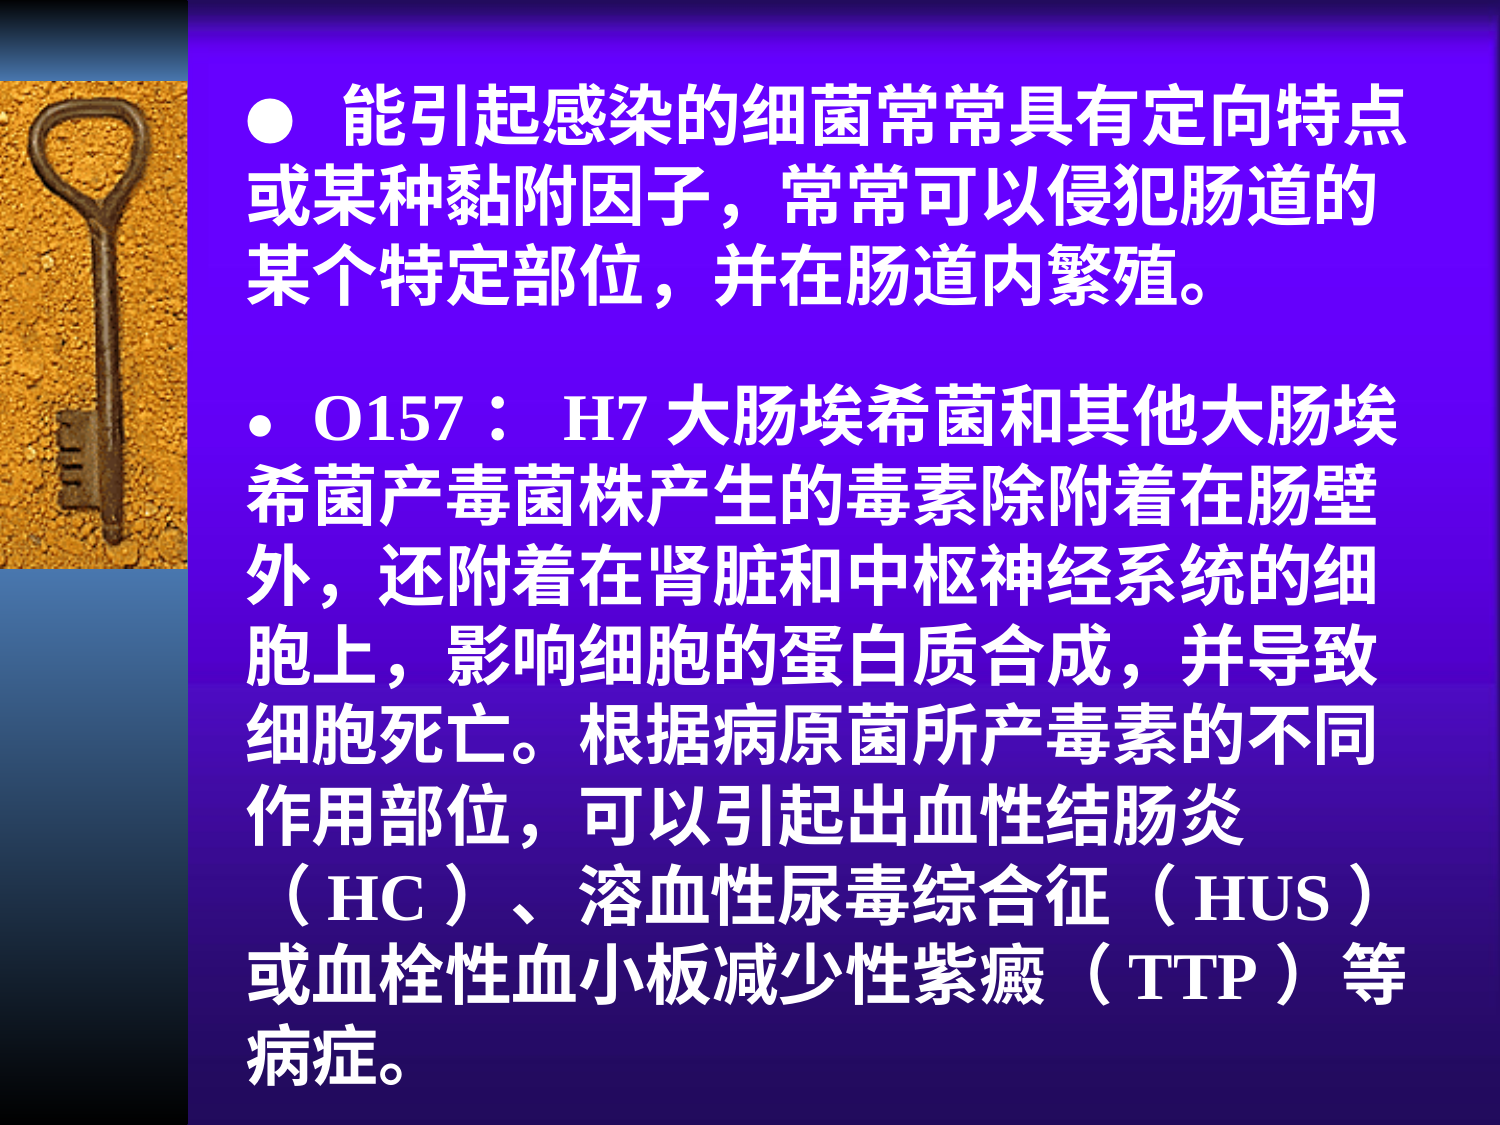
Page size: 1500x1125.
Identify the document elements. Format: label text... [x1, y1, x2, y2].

text_box ● 能引起感染的细菌常常具有定向特点或某种黏附因子，常常可以侵犯肠道的某个特定部位，并在肠道内繁殖。 ● O157：H7大肠埃希菌和其他大肠埃希菌产毒菌株产生的毒素除附着在肠壁外，还附着在肾脏和中枢神经系统的细胞上，影响细胞的蛋白质合成，并导致细胞死亡。根据病原菌所产毒素的不同作用部位，可以引起出血性结肠炎（HC）、溶血性尿毒综合征（HUS）或血栓性血小板减少性紫癜（TTP）等病症。 [230, 66, 1447, 1101]
picture [0, 0, 1500, 1125]
